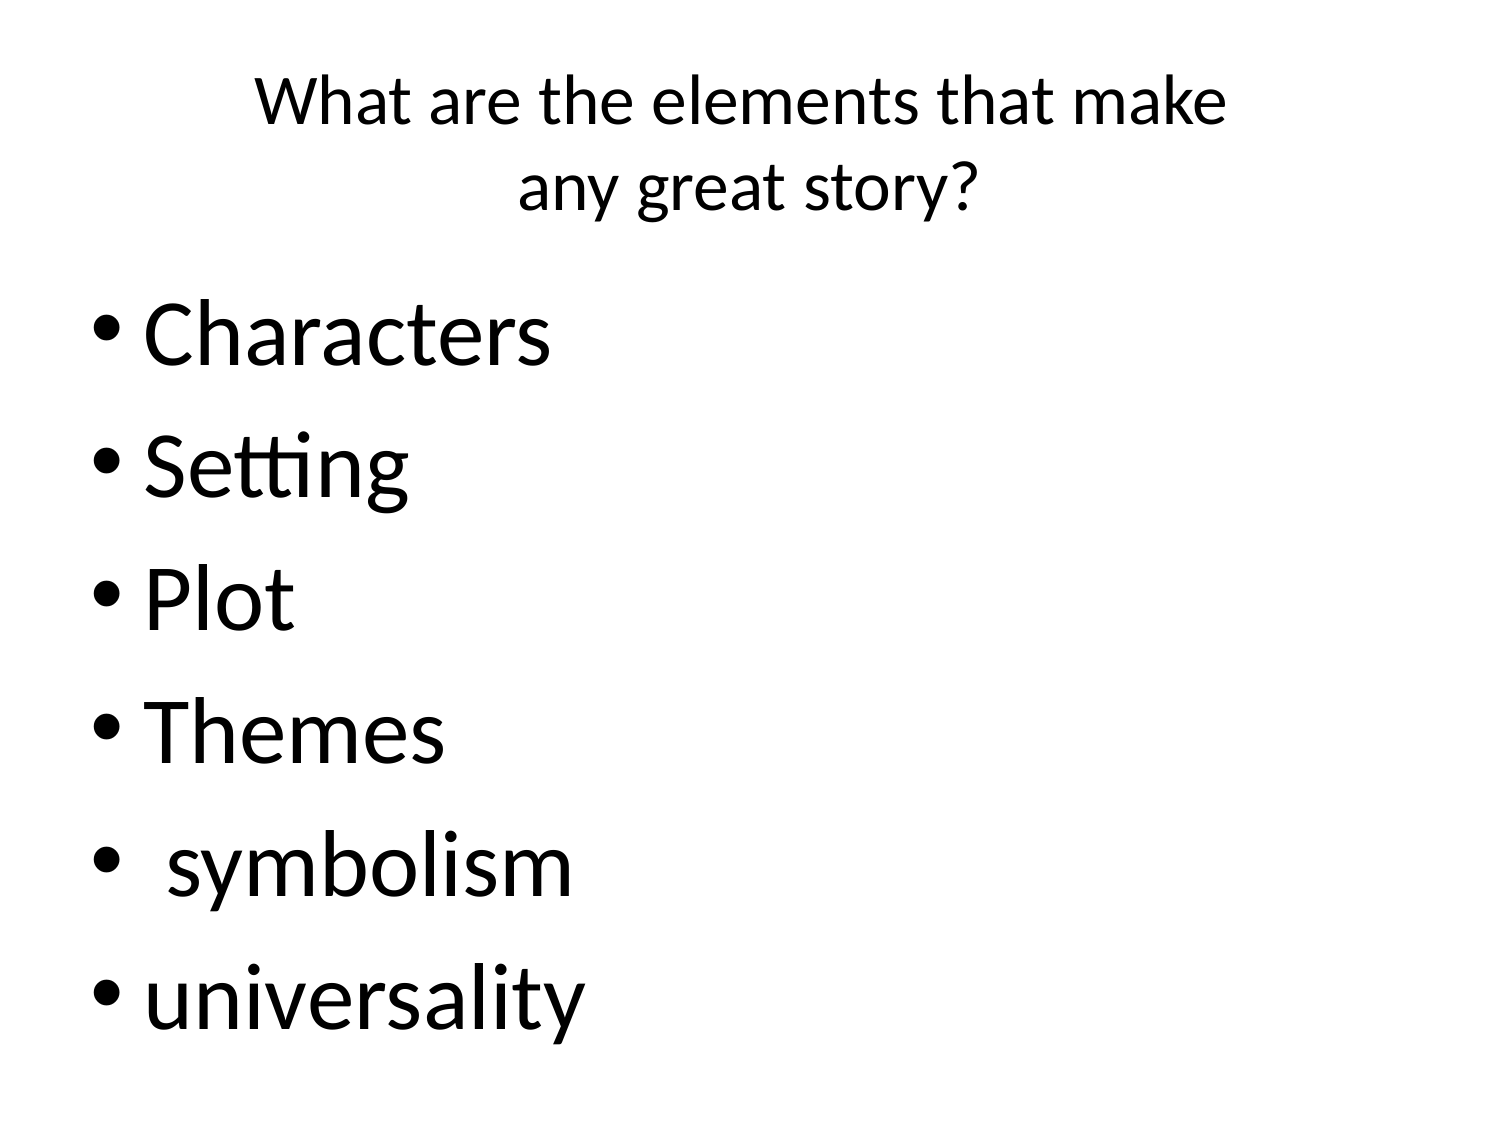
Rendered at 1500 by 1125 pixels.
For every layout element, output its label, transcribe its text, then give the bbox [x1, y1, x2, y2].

list Characters Setting Plot Themes symbolism universality [75, 262, 1425, 1063]
title What are the elements that make any great story? [75, 45, 1425, 233]
